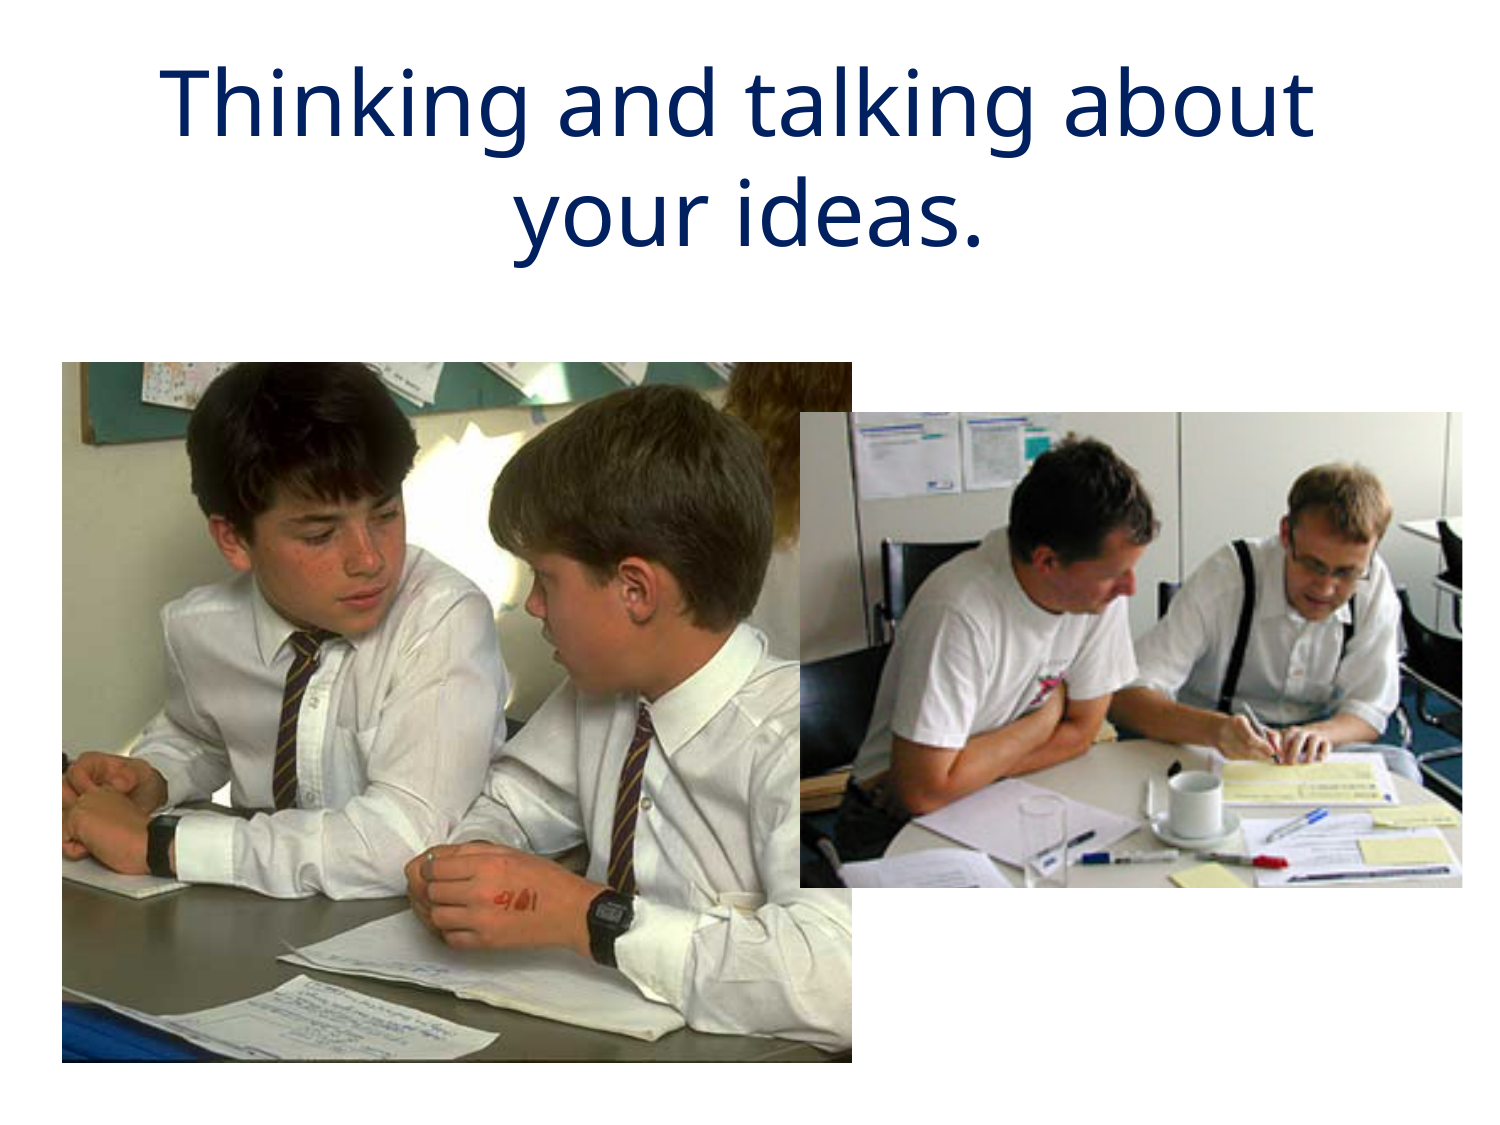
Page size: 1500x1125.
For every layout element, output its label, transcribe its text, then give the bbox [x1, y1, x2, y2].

picture [62, 362, 1463, 1063]
text_box Thinking and talking about your ideas. [0, 37, 1500, 273]
